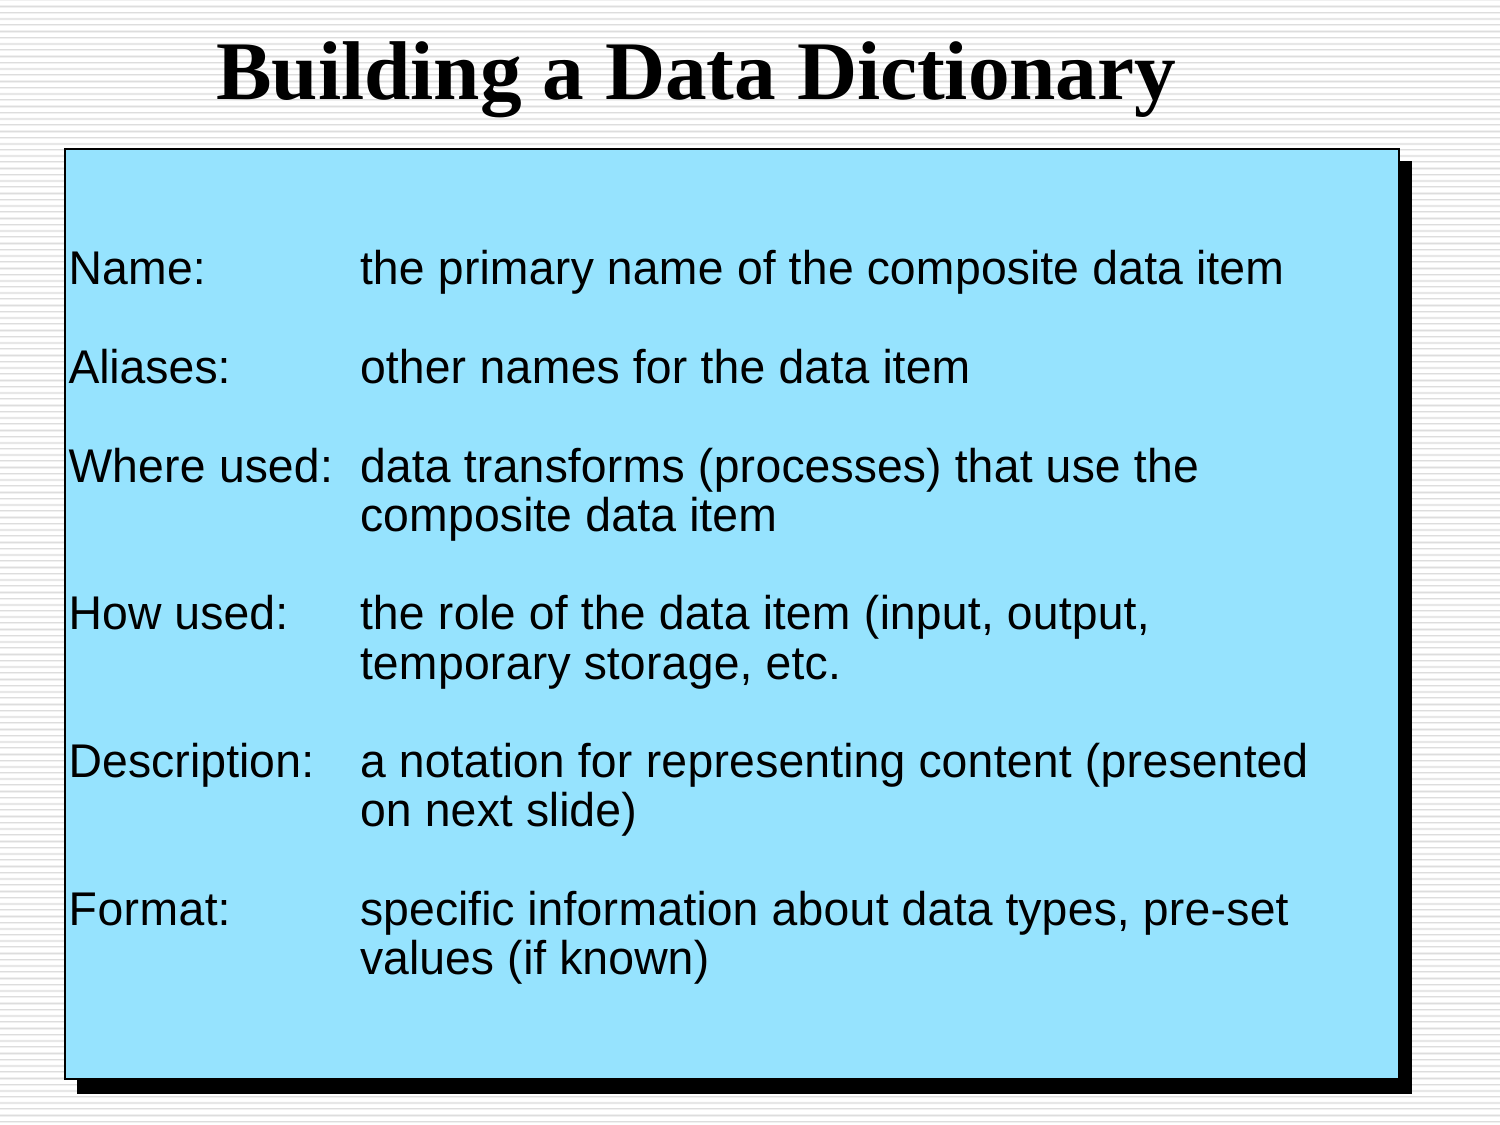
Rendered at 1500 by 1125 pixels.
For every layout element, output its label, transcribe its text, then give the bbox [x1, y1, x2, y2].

picture [0, 0, 1500, 1125]
text_box Building a Data Dictionary [205, 11, 1188, 121]
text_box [64, 148, 1412, 1093]
